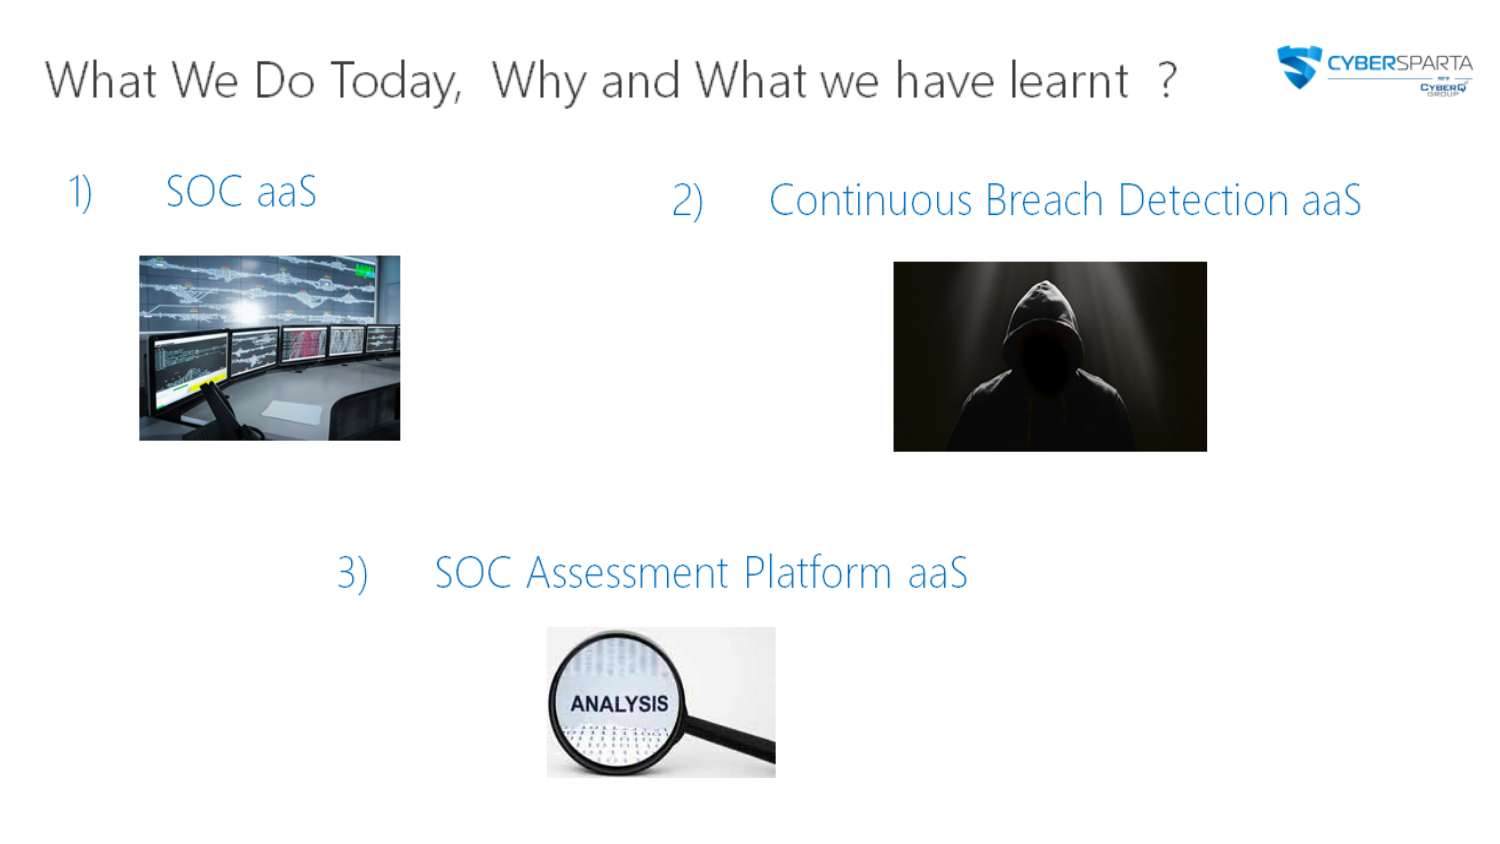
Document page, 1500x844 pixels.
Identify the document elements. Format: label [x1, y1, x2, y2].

picture [1252, 0, 1500, 139]
picture [41, 149, 1476, 778]
picture [13, 33, 1223, 139]
